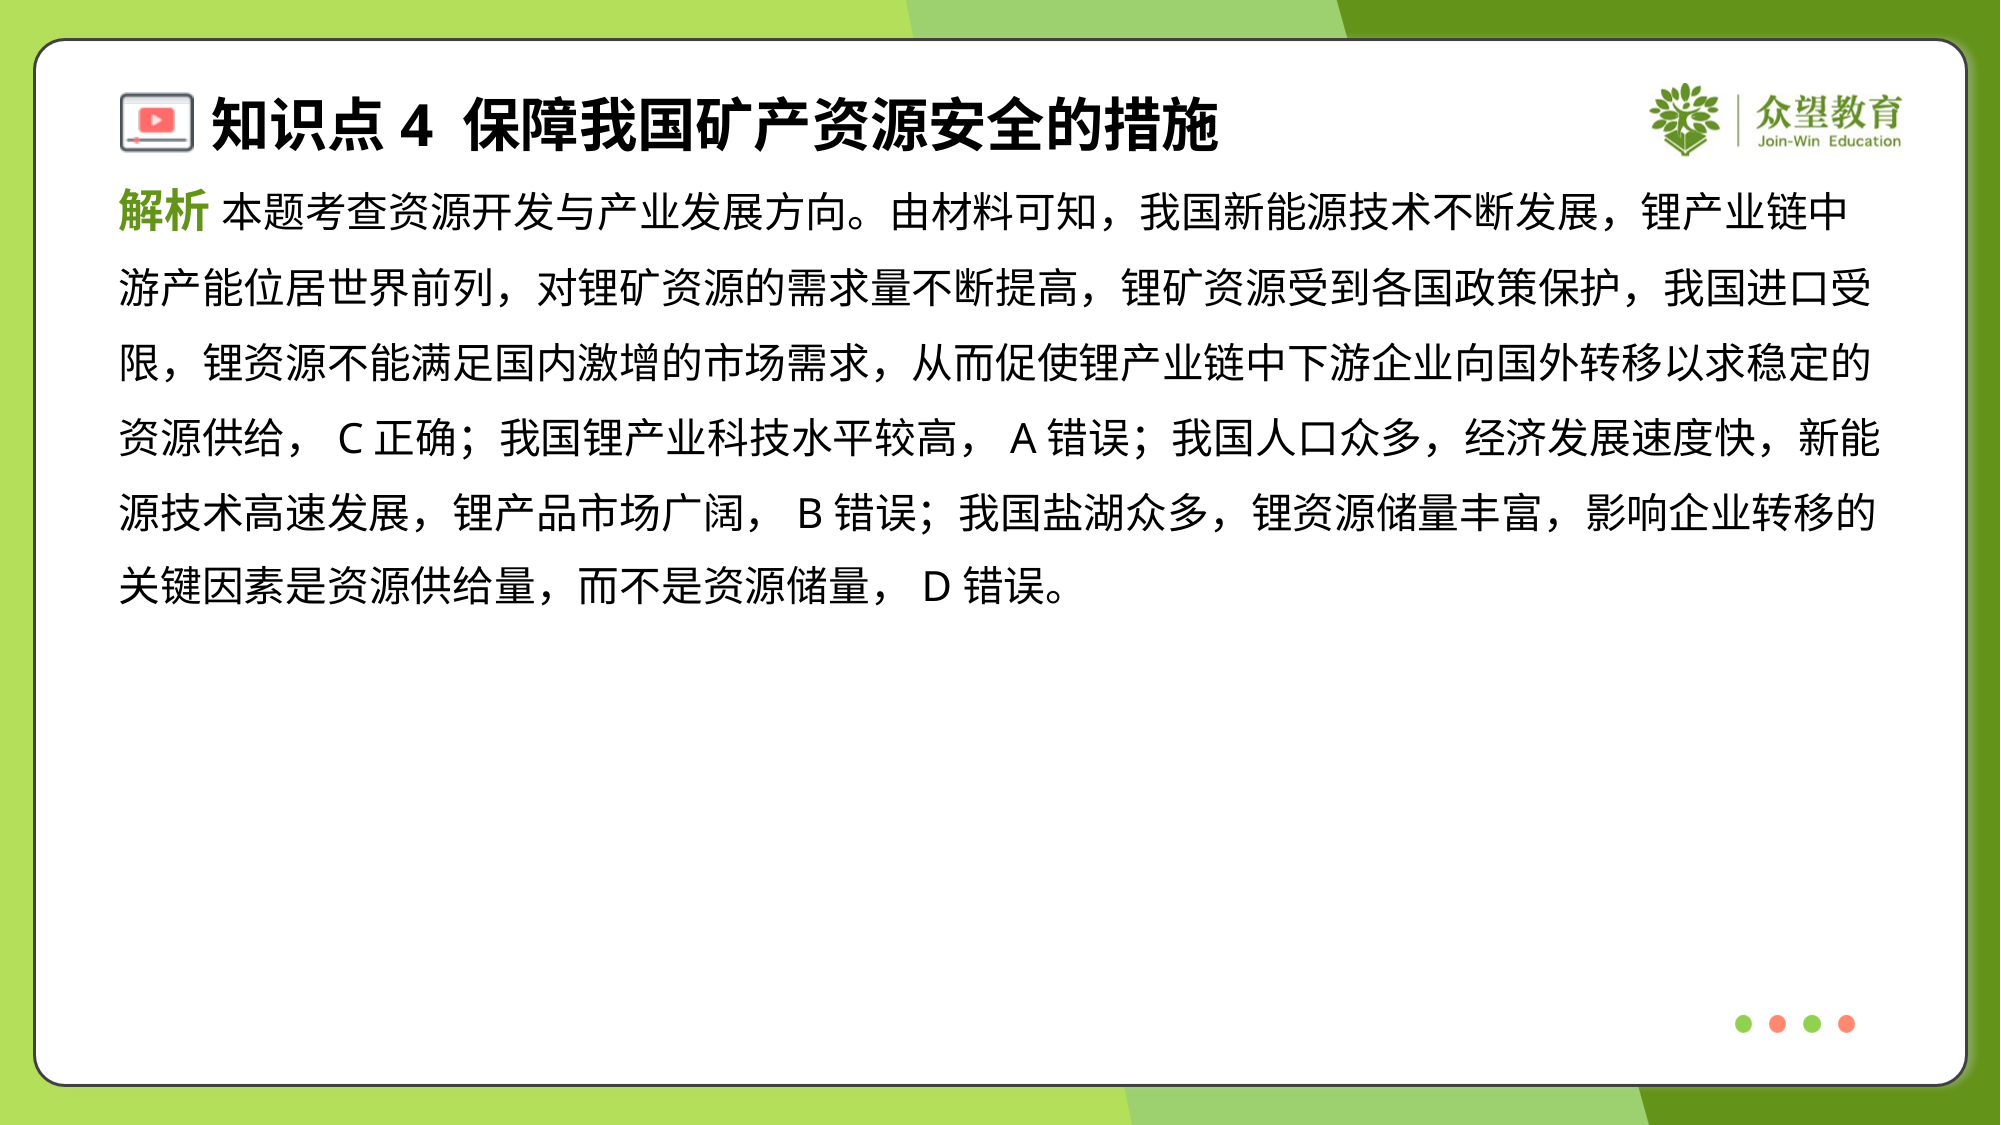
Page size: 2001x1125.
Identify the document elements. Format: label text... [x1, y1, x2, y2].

picture [0, 0, 2000, 1125]
text_box 解析 本题考查资源开发与产业发展方向。由材料可知，我国新能源技术不断发展，锂产业链中 游产能位居世界前列，对锂矿资源的需求量不断提高，锂矿资源受到各国政策保护，我国进口受 限，锂资源不能满足国内激增的市场需求，从而促使锂产业链中下游企业向国外转移以求稳定的 资源供给，C正确；我国锂产业科技水平较高，A错误；我国人口众多，经济发展速度快，新能 源技术高速发展，锂产品市场广阔，B错误；我国盐湖众多，锂资源储量丰富，影响企业转移的 关键因素是资源供给量，而不是资源储量，D错误。 [118, 159, 1883, 602]
